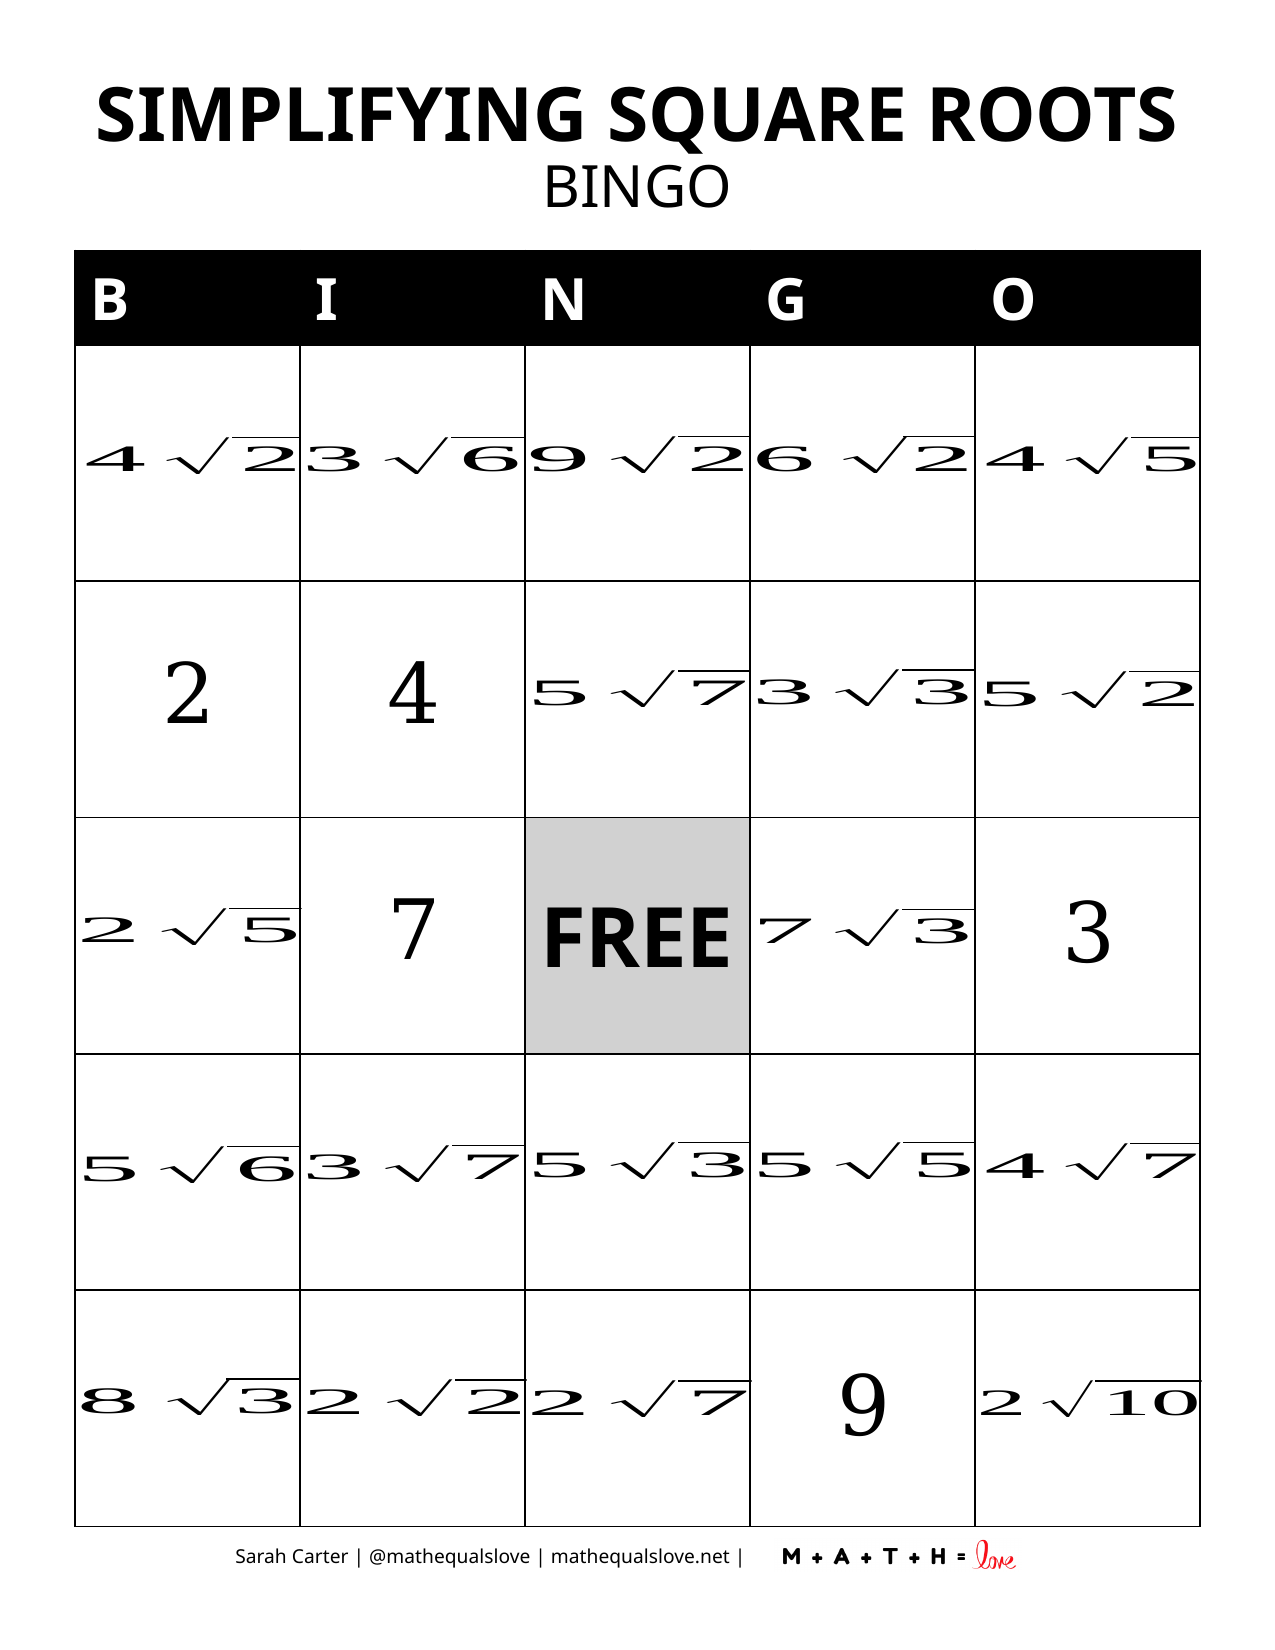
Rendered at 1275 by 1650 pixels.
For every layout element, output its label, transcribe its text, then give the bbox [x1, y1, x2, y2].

text_box 4 [300, 666, 528, 714]
table_cell [301, 714, 524, 817]
table_cell [76, 1291, 299, 1526]
text_box SIMPLIFYING SQUARE ROOTS [74, 59, 1200, 165]
table_header N [526, 251, 749, 344]
table_cell [301, 1055, 524, 1289]
table_cell [526, 1055, 749, 1289]
table_cell [976, 1291, 1199, 1526]
table_cell [751, 1055, 974, 1289]
table_cell [751, 818, 974, 1053]
table_cell [751, 346, 974, 580]
table_header O [976, 251, 1199, 344]
table_cell [976, 1055, 1199, 1289]
table_header B [76, 251, 299, 344]
table_cell [976, 953, 1199, 1053]
text_box BINGO [74, 165, 1200, 226]
table_header I [301, 251, 524, 344]
table_cell [976, 582, 1199, 817]
text_box 3 [975, 905, 1203, 953]
table_cell FREE [526, 818, 749, 1053]
table_cell [301, 346, 524, 580]
table_cell [301, 1291, 524, 1526]
table_cell [76, 346, 299, 580]
text_box 9 [750, 1378, 978, 1426]
table_cell [526, 1291, 749, 1526]
table_cell [301, 818, 524, 902]
table_cell [976, 818, 1199, 905]
table_cell [76, 1055, 299, 1289]
table_cell [751, 1426, 974, 1526]
text_box 2 [75, 666, 300, 714]
table_cell [76, 714, 299, 817]
table_cell [76, 582, 299, 666]
table_cell [751, 1291, 974, 1378]
table_cell [301, 582, 524, 666]
table_cell [76, 818, 299, 1053]
table_cell [301, 950, 524, 1053]
table_cell [976, 346, 1199, 580]
table_cell [751, 582, 974, 817]
table_cell [526, 582, 749, 817]
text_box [220, 1535, 1055, 1576]
text_box 7 [300, 902, 528, 950]
table_header G [751, 251, 974, 344]
table_cell [526, 346, 749, 580]
